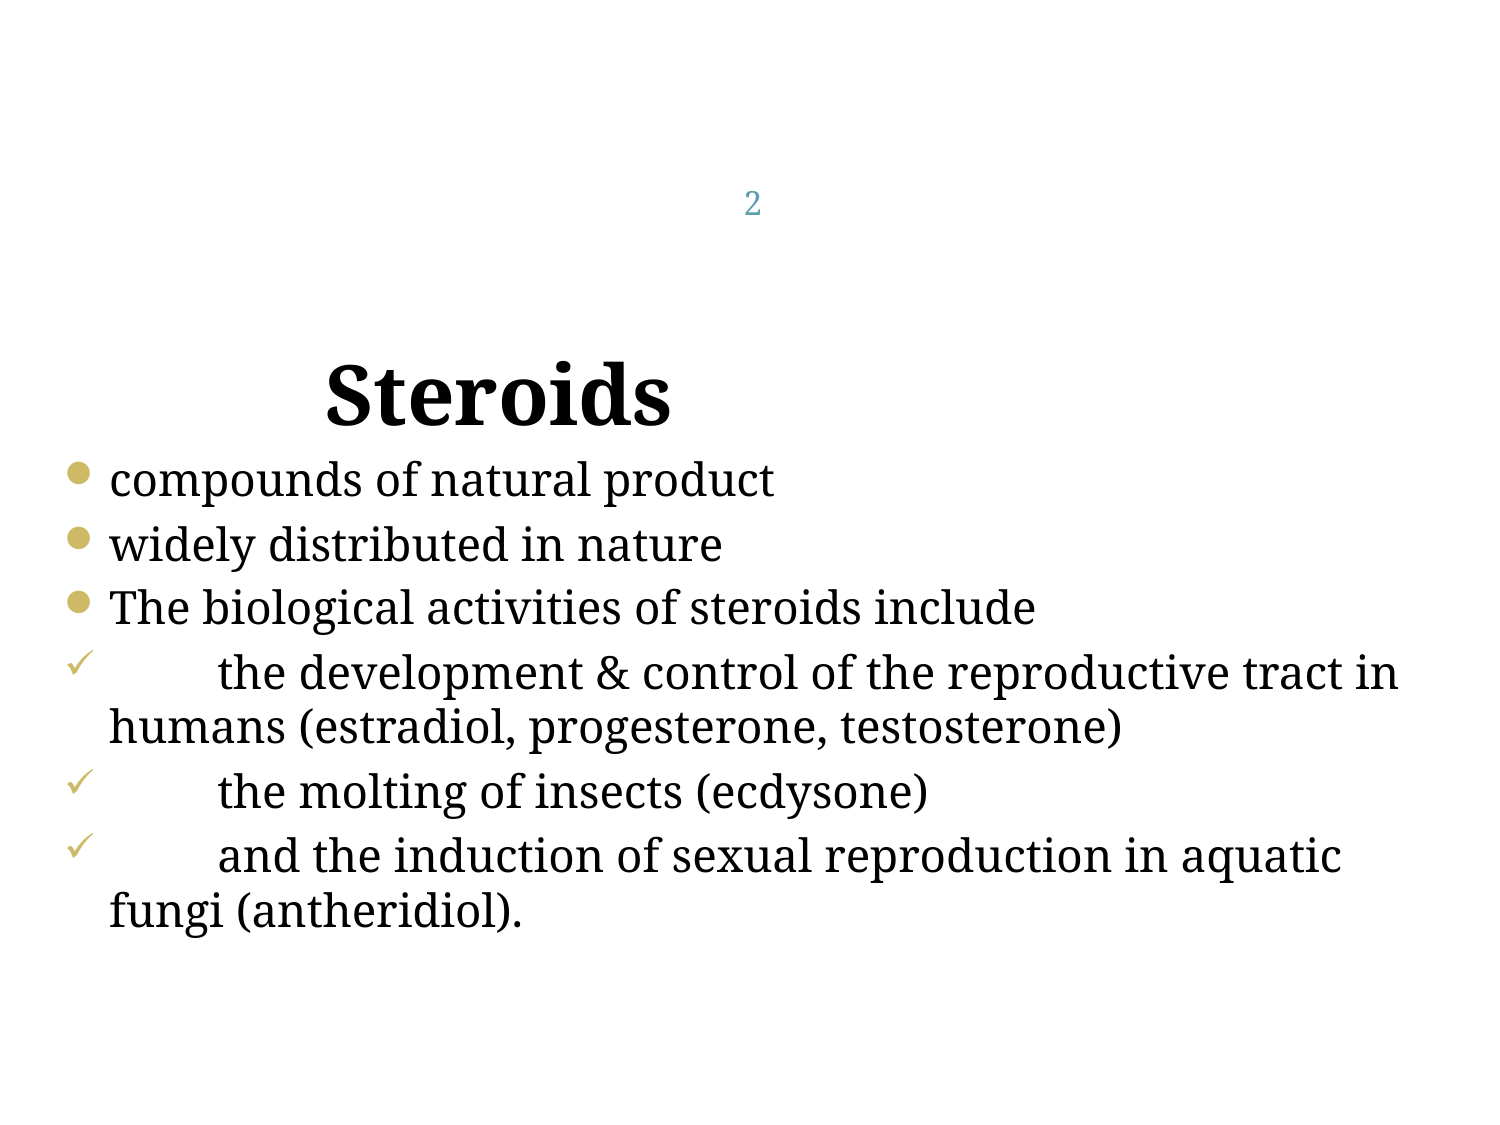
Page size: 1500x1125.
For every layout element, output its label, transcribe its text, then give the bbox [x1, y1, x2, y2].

list Steroids compounds of natural product widely distributed in nature The biological activities of steroids include the development & control of the reproductive tract in humans (estradiol, progesterone, testosterone) the molting of insects (ecdysone) and the induction of sexual reproduction in aquatic fungi (antheridiol). [49, 250, 1445, 1001]
slide_number 2 [715, 168, 791, 241]
